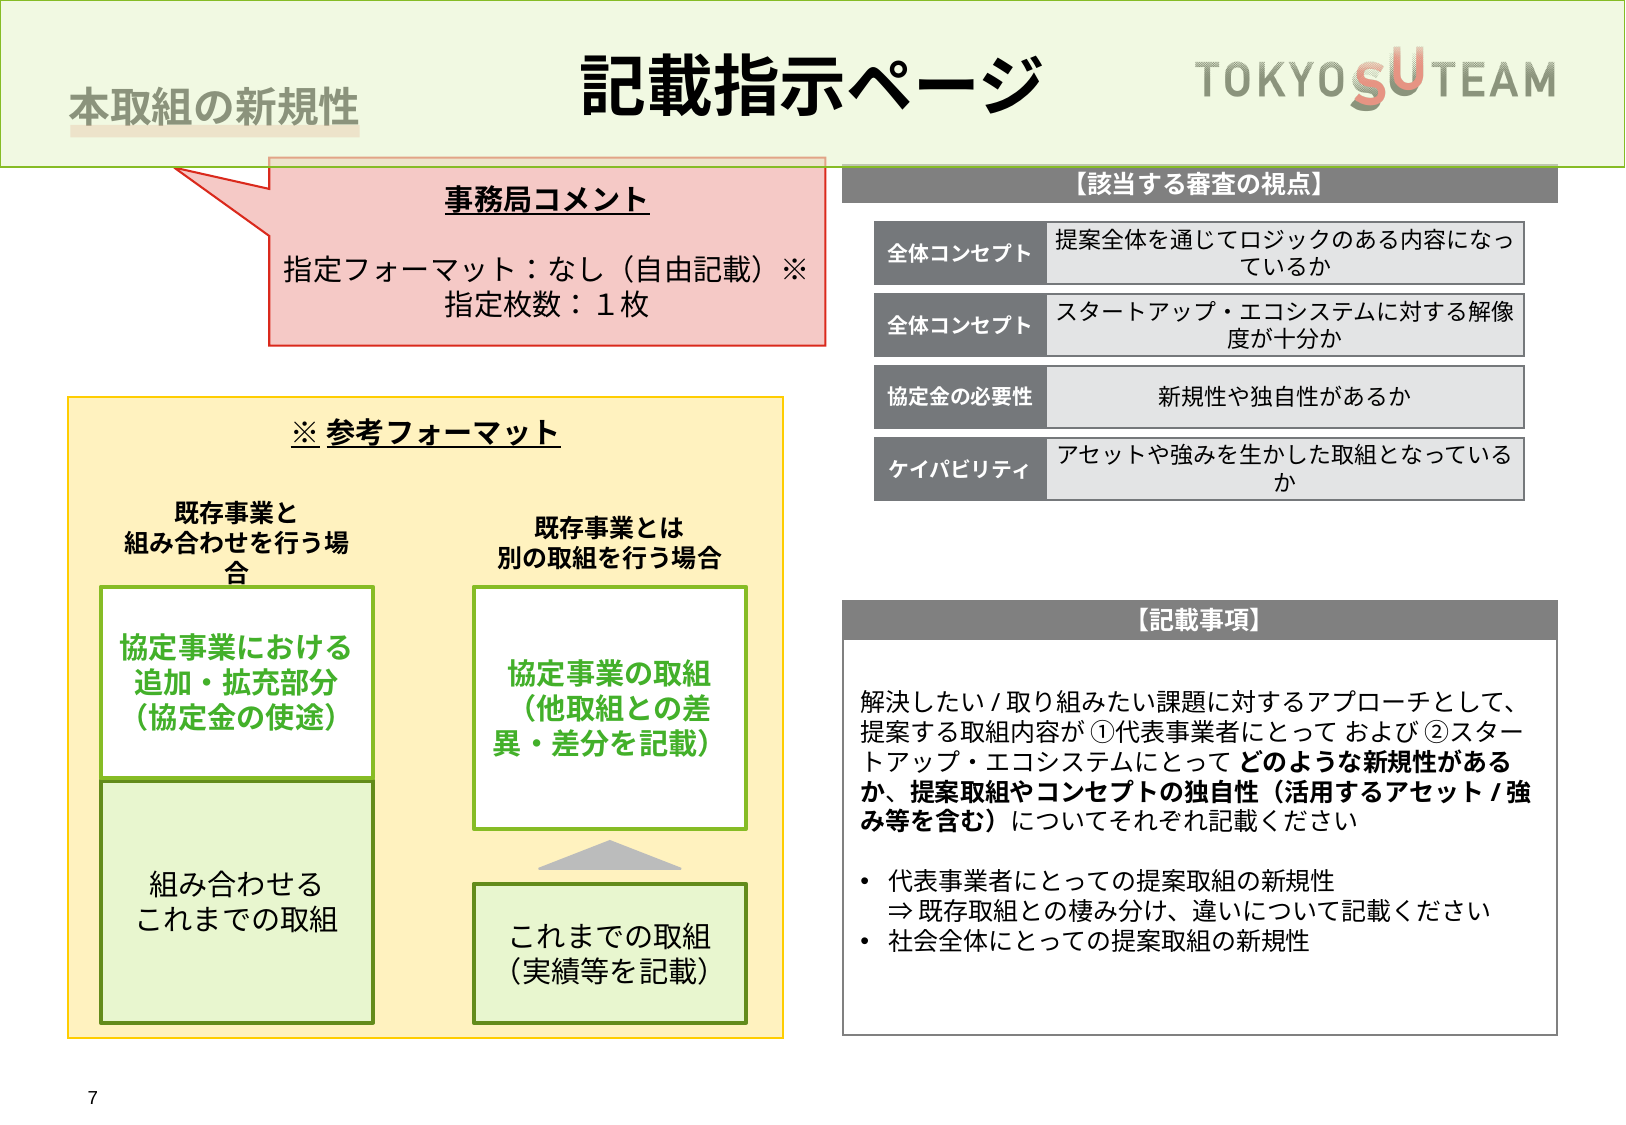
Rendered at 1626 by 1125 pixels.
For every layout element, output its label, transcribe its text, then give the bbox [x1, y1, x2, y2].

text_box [842, 600, 1557, 1036]
slide_number 7 [68, 1080, 98, 1109]
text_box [874, 437, 1525, 500]
text_box ※参考フォーマット [68, 396, 784, 1038]
text_box 記載指示ページ [0, 0, 1625, 167]
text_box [473, 502, 747, 1023]
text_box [874, 221, 1525, 285]
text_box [874, 293, 1525, 356]
text_box 【該当する審査の視点】 [842, 167, 1557, 203]
picture [1194, 45, 1557, 115]
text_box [100, 502, 374, 1023]
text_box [874, 365, 1525, 428]
text_box 事務局コメント 指定フォーマット：なし（自由記載）※ 指定枚数：１枚 [174, 167, 826, 346]
